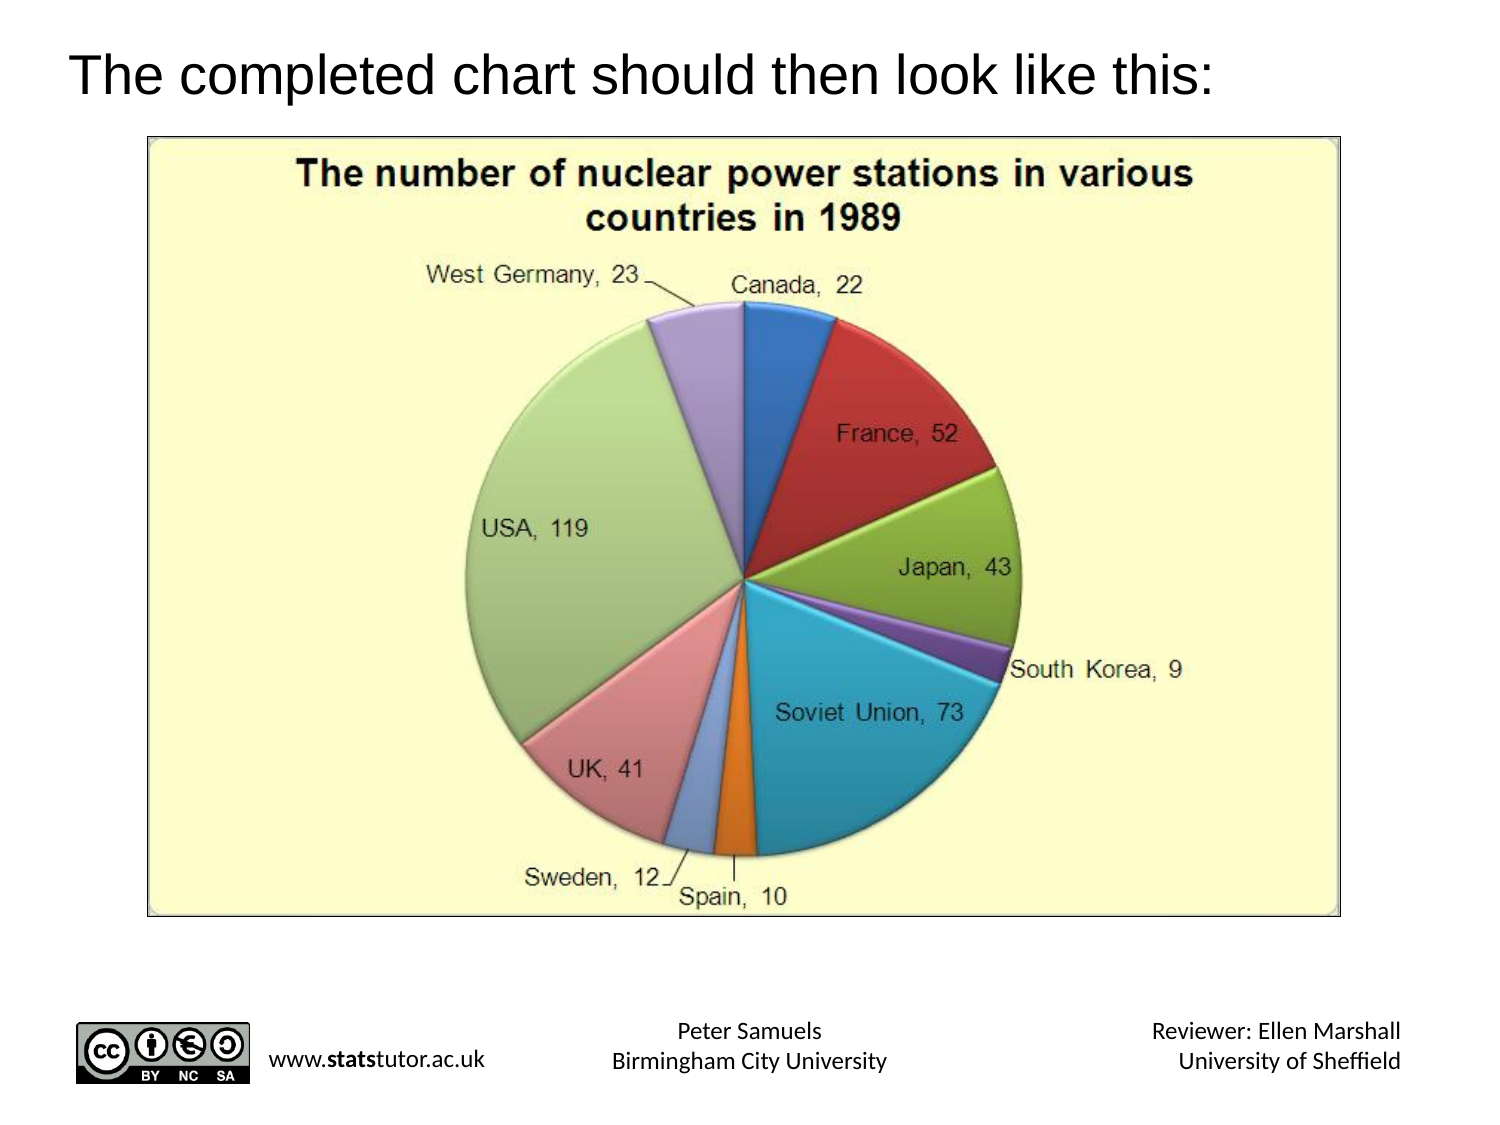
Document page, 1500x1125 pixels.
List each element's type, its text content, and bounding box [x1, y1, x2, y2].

text_box Peter Samuels Birmingham City University [549, 1007, 951, 1083]
picture [76, 1022, 251, 1084]
list The completed chart should then look like this: [53, 30, 1365, 114]
picture [147, 135, 1342, 918]
text_box www.statstutor.ac.uk [254, 1035, 550, 1080]
text_box Reviewer: Ellen Marshall University of Sheffield [1038, 1007, 1417, 1083]
